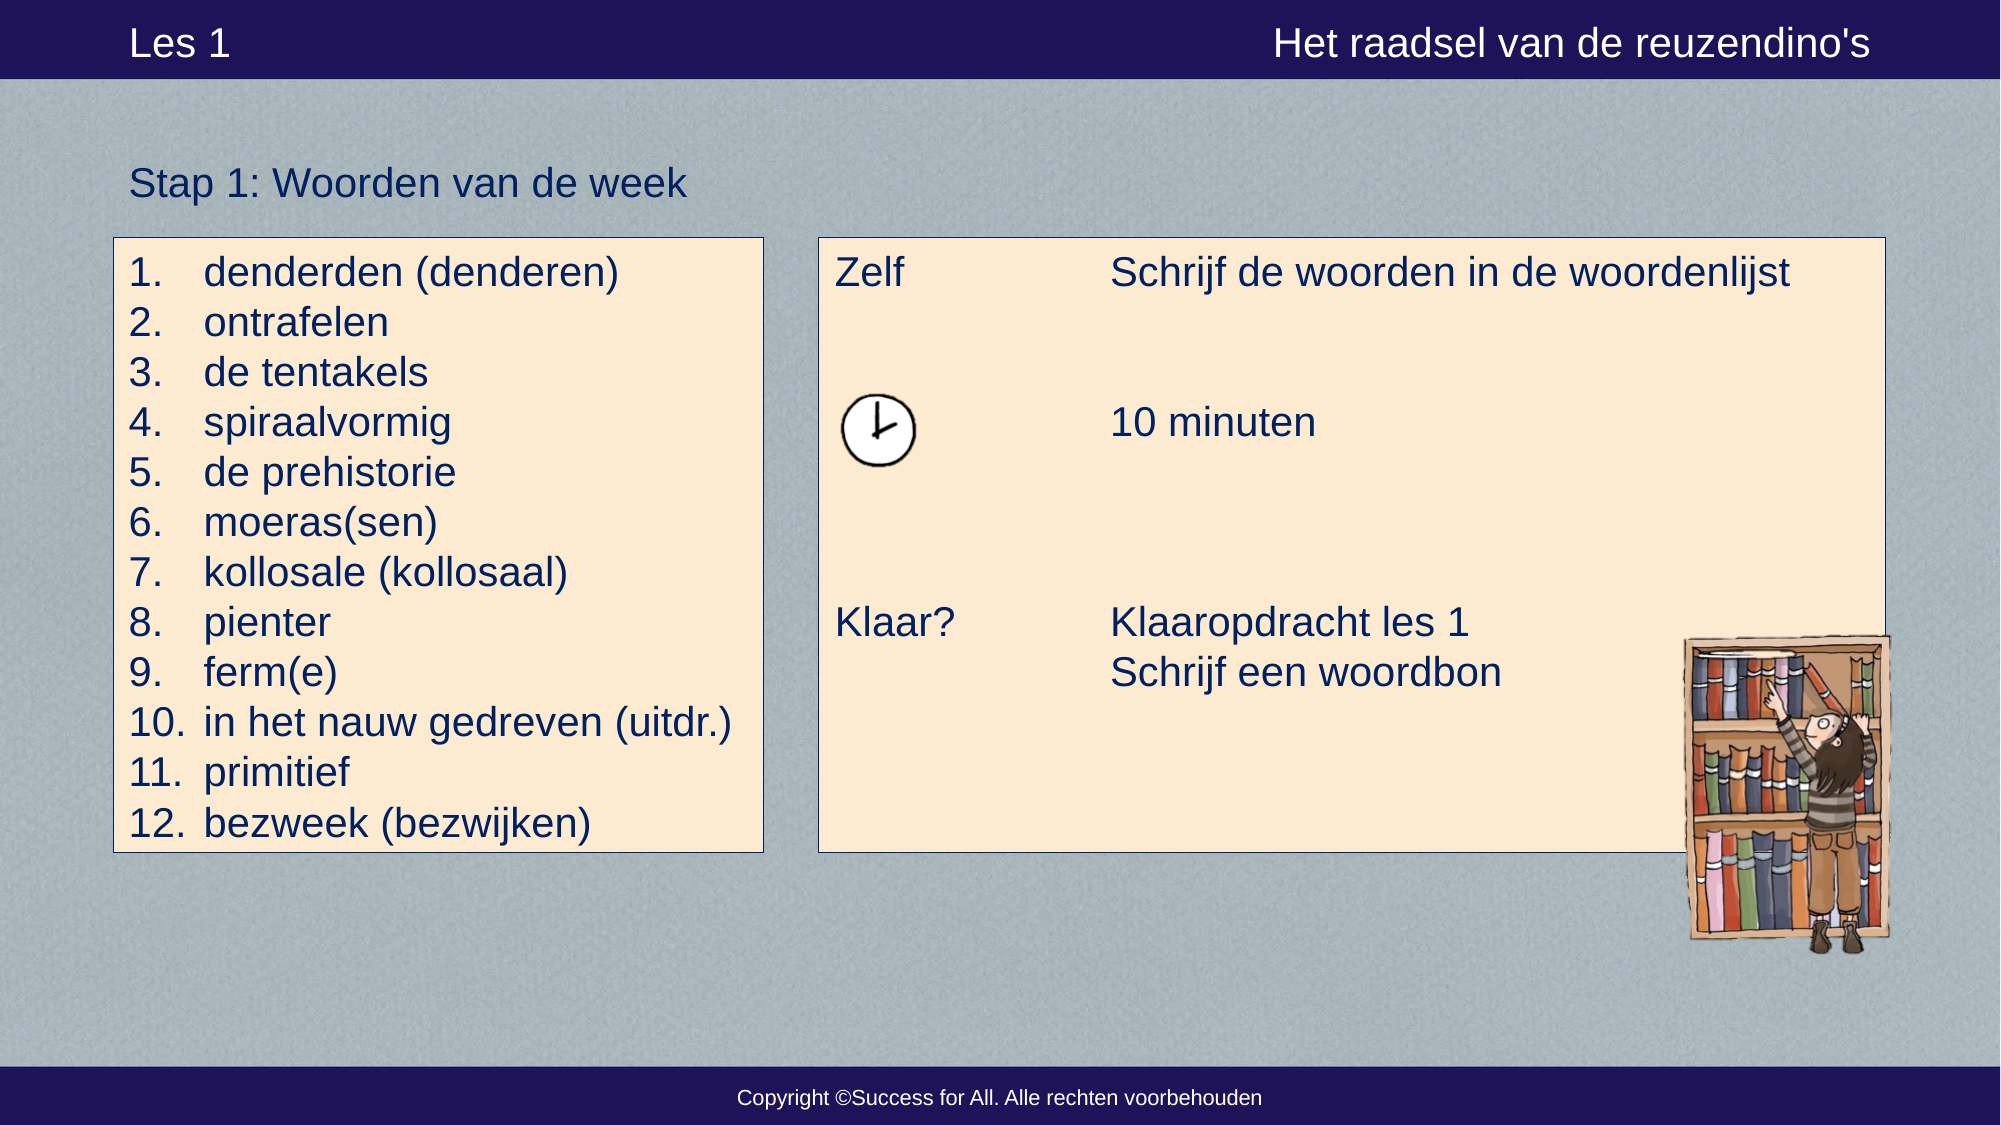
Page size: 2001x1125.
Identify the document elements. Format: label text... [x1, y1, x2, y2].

text_box Het raadsel van de reuzendino's [999, 8, 1886, 73]
picture [0, 0, 2001, 1125]
text_box Copyright ©Success for All. Alle rechten voorbehouden [0, 1076, 2000, 1125]
text_box Les 1 [114, 8, 354, 73]
text_box denderden (denderen) ontrafelen de tentakels spiraalvormig de prehistorie moeras(sen) kollosale (kollosaal) pienter ferm(e) in het nauw gedreven (uitdr.) primitief bezweek (bezwijken) [113, 237, 764, 853]
text_box Stap 1: Woorden van de week [113, 148, 1635, 214]
text_box Zelf Schrijf de woorden in de woordenlijst 10 minuten Klaar? Klaaropdracht les 1 Schrijf een woordbon [818, 237, 1886, 853]
